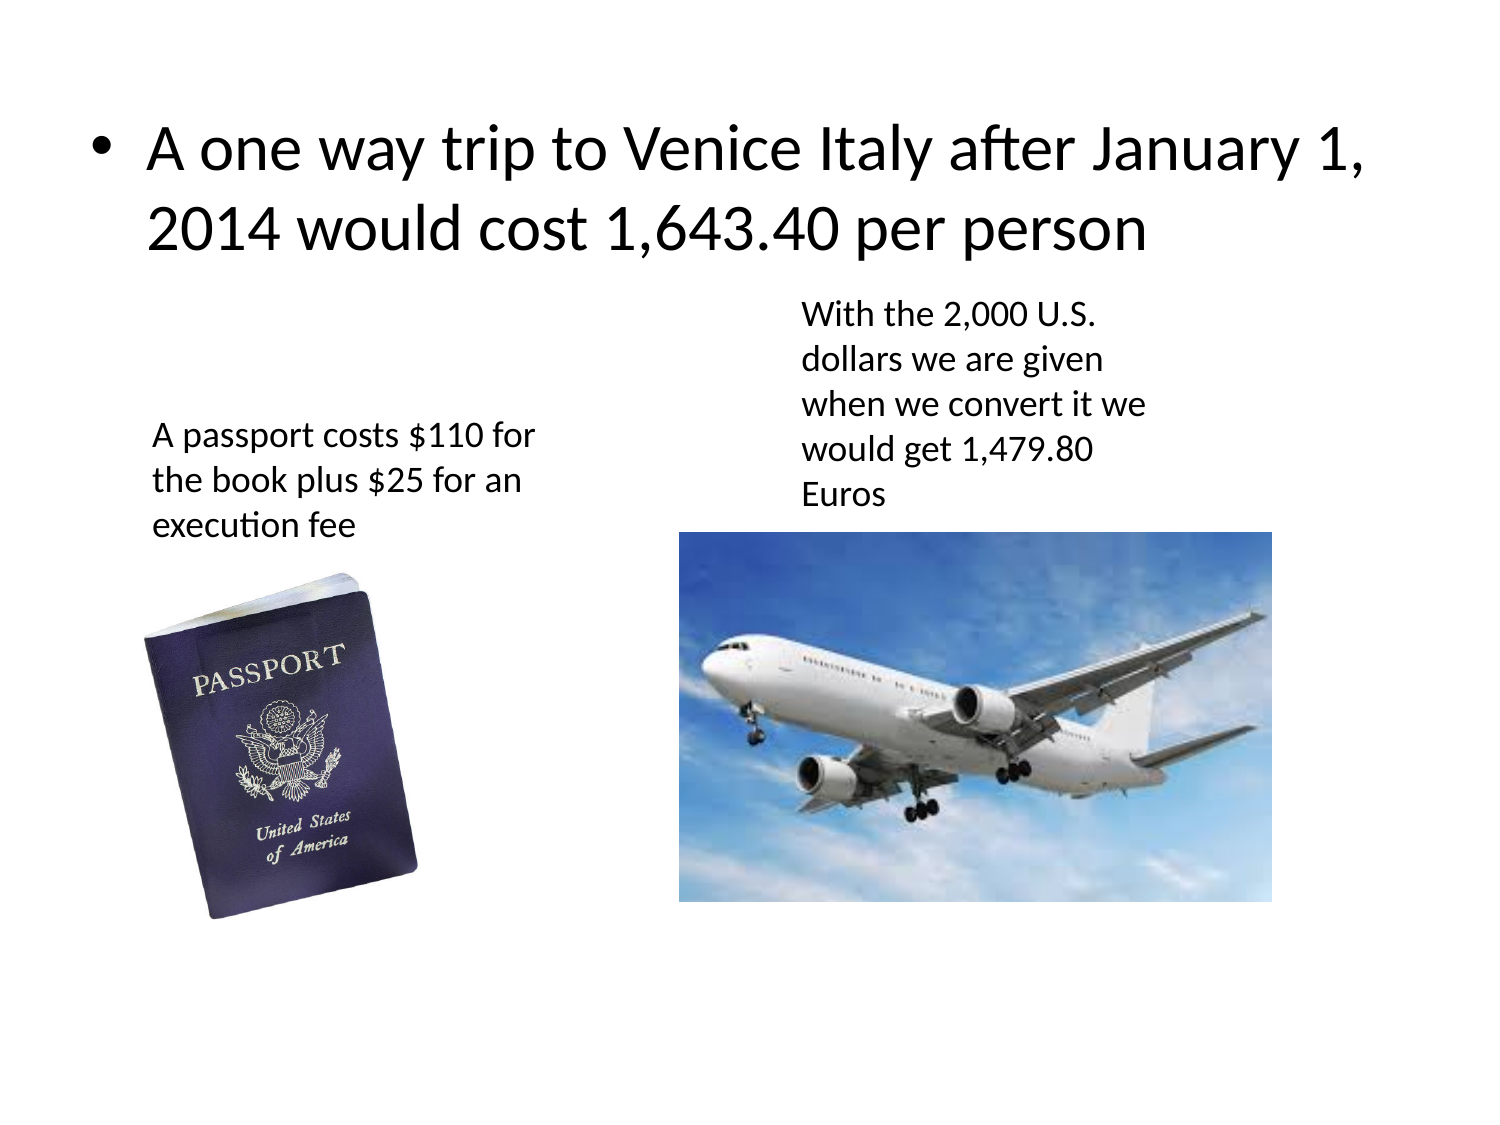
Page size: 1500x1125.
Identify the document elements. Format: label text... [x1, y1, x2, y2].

text_box A passport costs $110 for the book plus $25 for an execution fee [137, 402, 564, 553]
list A one way trip to Venice Italy after January 1, 2014 would cost 1,643.40 per person [75, 96, 1425, 924]
picture [679, 532, 1272, 902]
picture [137, 566, 423, 925]
text_box With the 2,000 U.S. dollars we are given when we convert it we would get 1,479.80 Euros [786, 281, 1198, 522]
